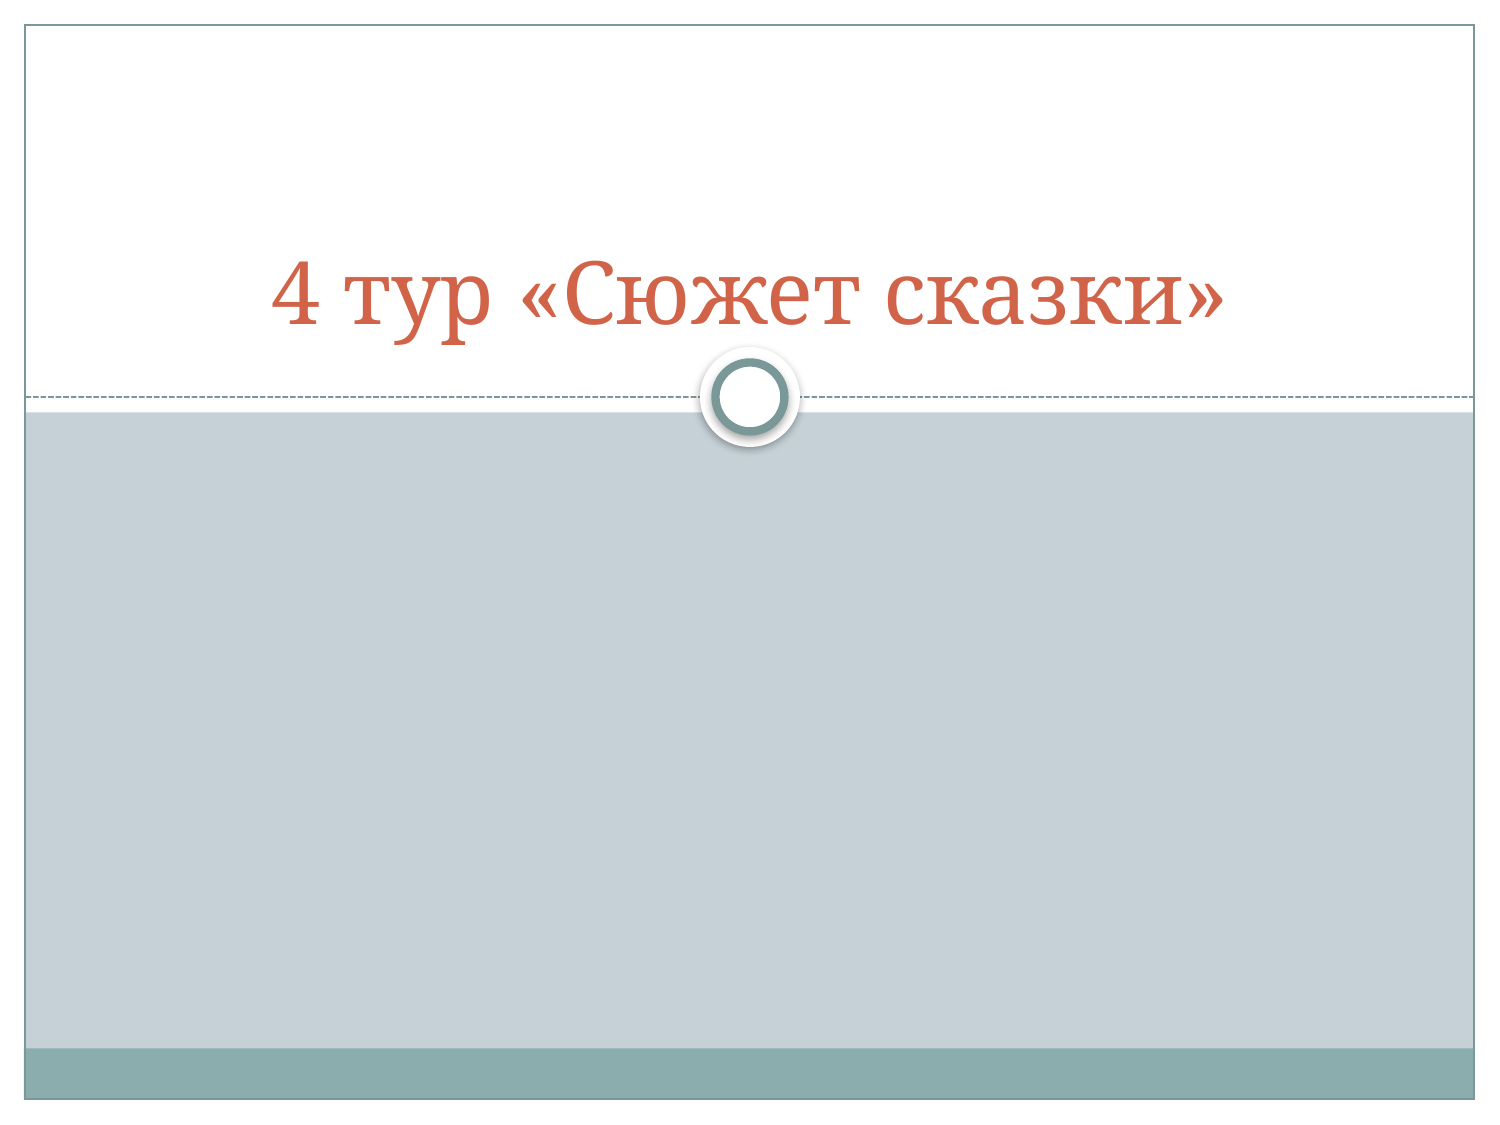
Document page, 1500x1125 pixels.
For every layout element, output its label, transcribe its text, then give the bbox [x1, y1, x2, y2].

title 4 тур «Сюжет сказки» [112, 62, 1388, 350]
